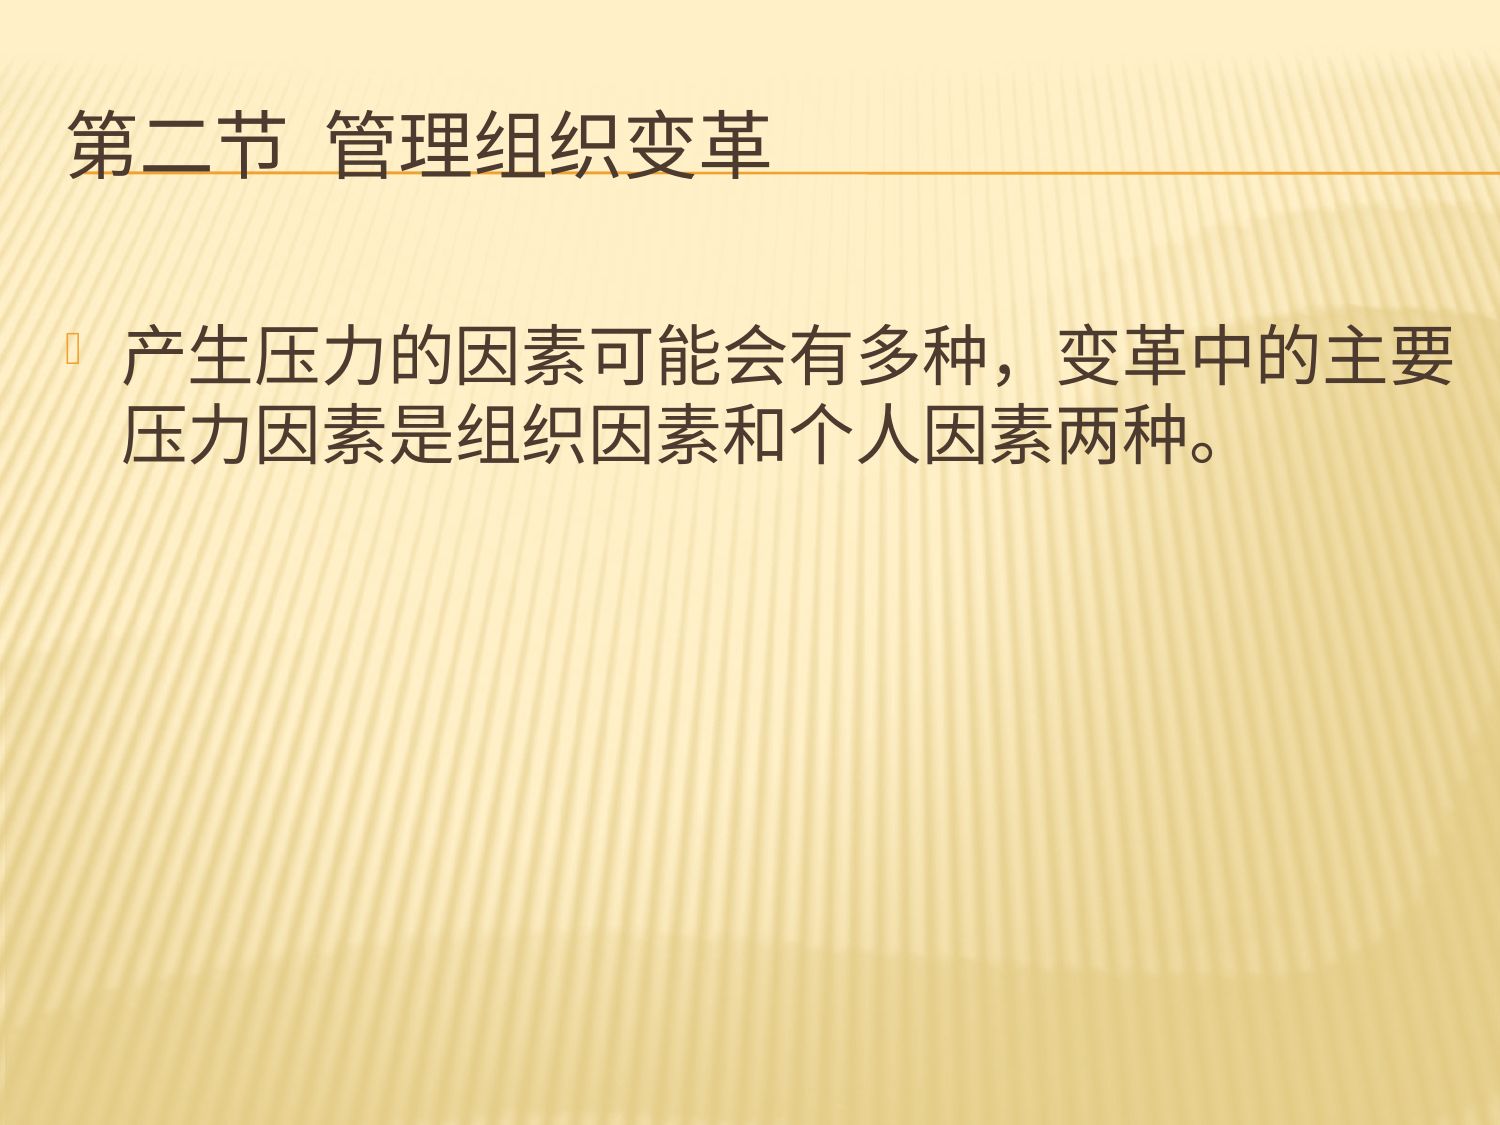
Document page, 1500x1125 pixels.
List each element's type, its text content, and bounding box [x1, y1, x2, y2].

title 第二节 管理组织变革 [50, 75, 1475, 213]
list 产生压力的因素可能会有多种，变革中的主要压力因素是组织因素和个人因素两种。 [49, 305, 1476, 956]
